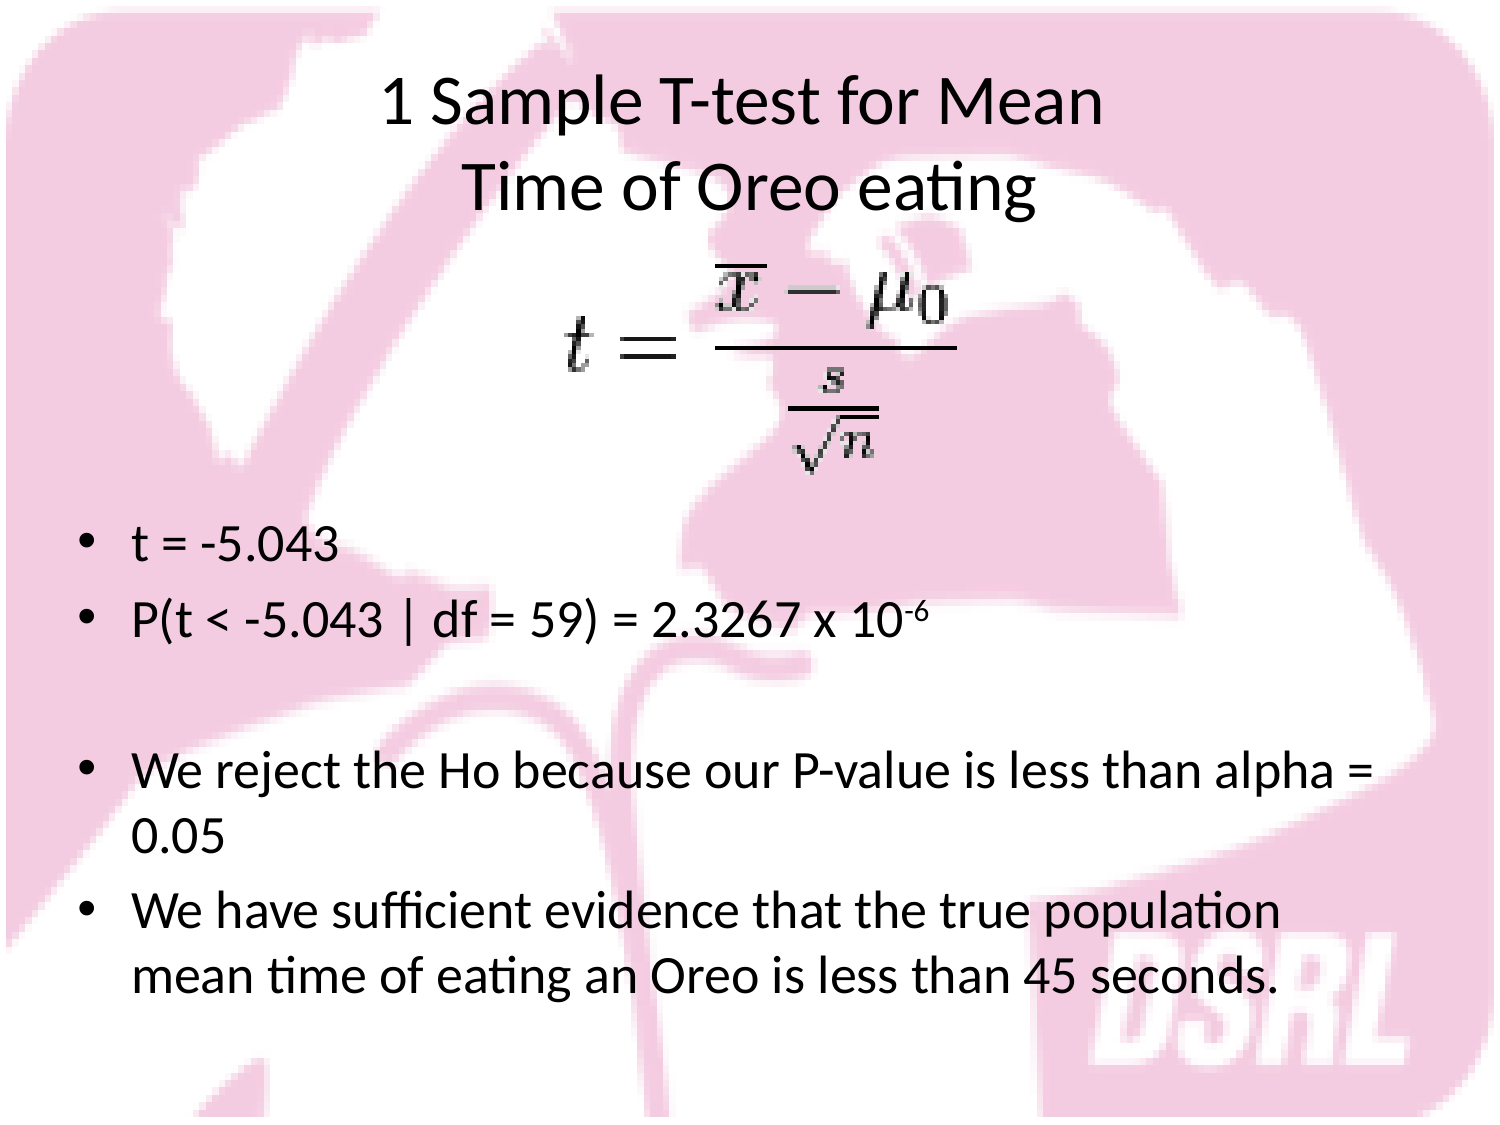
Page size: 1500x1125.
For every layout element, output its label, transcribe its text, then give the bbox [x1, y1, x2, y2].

list t = -5.043 P(t < -5.043 | df = 59) = 2.3267 x 10-6 We reject the Ho because our P-value is less than alpha = 0.05 We have sufficient evidence that the true population mean time of eating an Oreo is less than 45 seconds. [62, 500, 1413, 1018]
title 1 Sample T-test for Mean Time of Oreo eating [75, 45, 1425, 233]
picture [512, 224, 963, 503]
